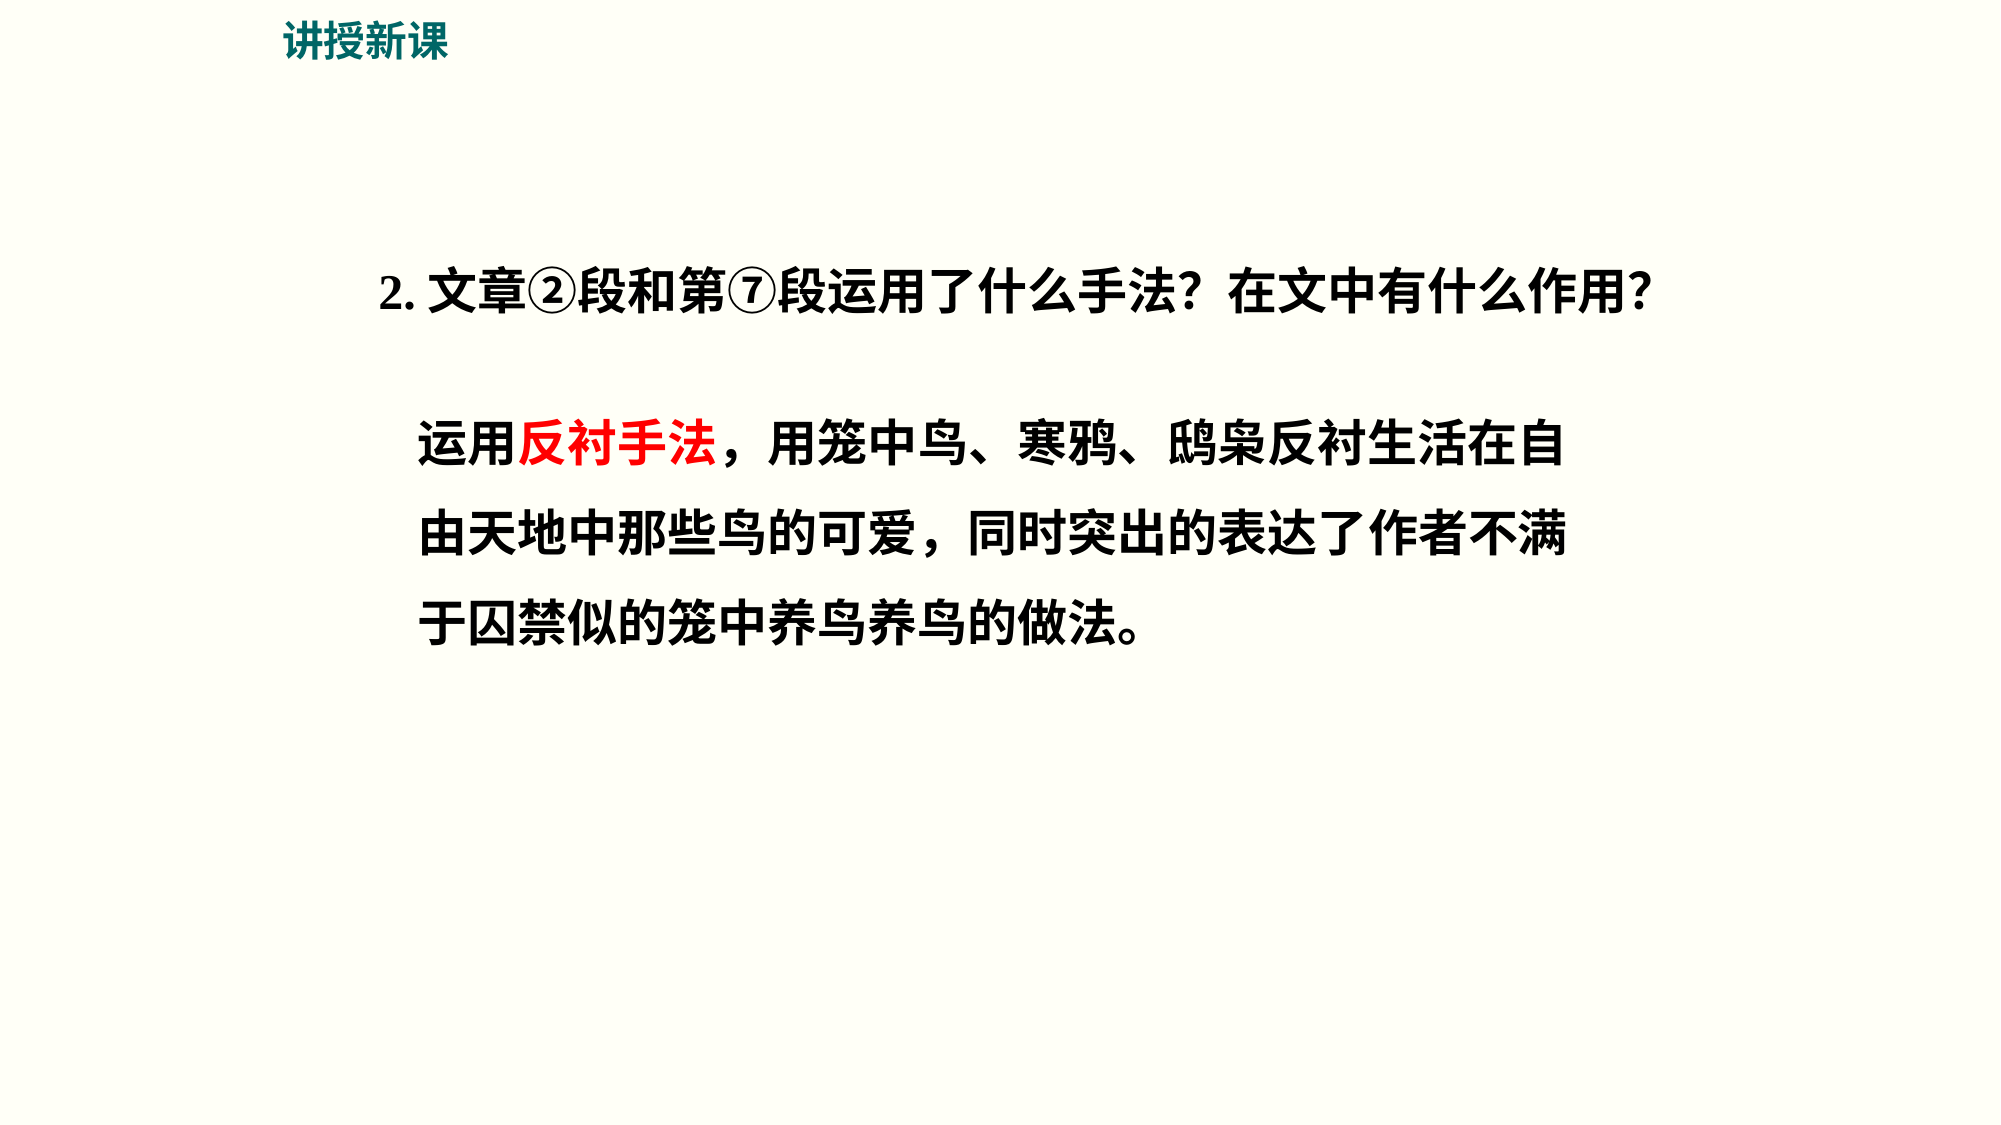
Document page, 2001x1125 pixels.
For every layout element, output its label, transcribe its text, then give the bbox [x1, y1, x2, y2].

text_box 运用反衬手法，用笼中鸟、寒鸦、鸱枭反衬生活在自由天地中那些鸟的可爱，同时突出的表达了作者不满于囚禁似的笼中养鸟养鸟的做法。 [403, 373, 1624, 659]
text_box 讲授新课 [267, 7, 480, 73]
text_box 2.文章②段和第⑦段运用了什么手法？在文中有什么作用？ [363, 252, 1707, 327]
